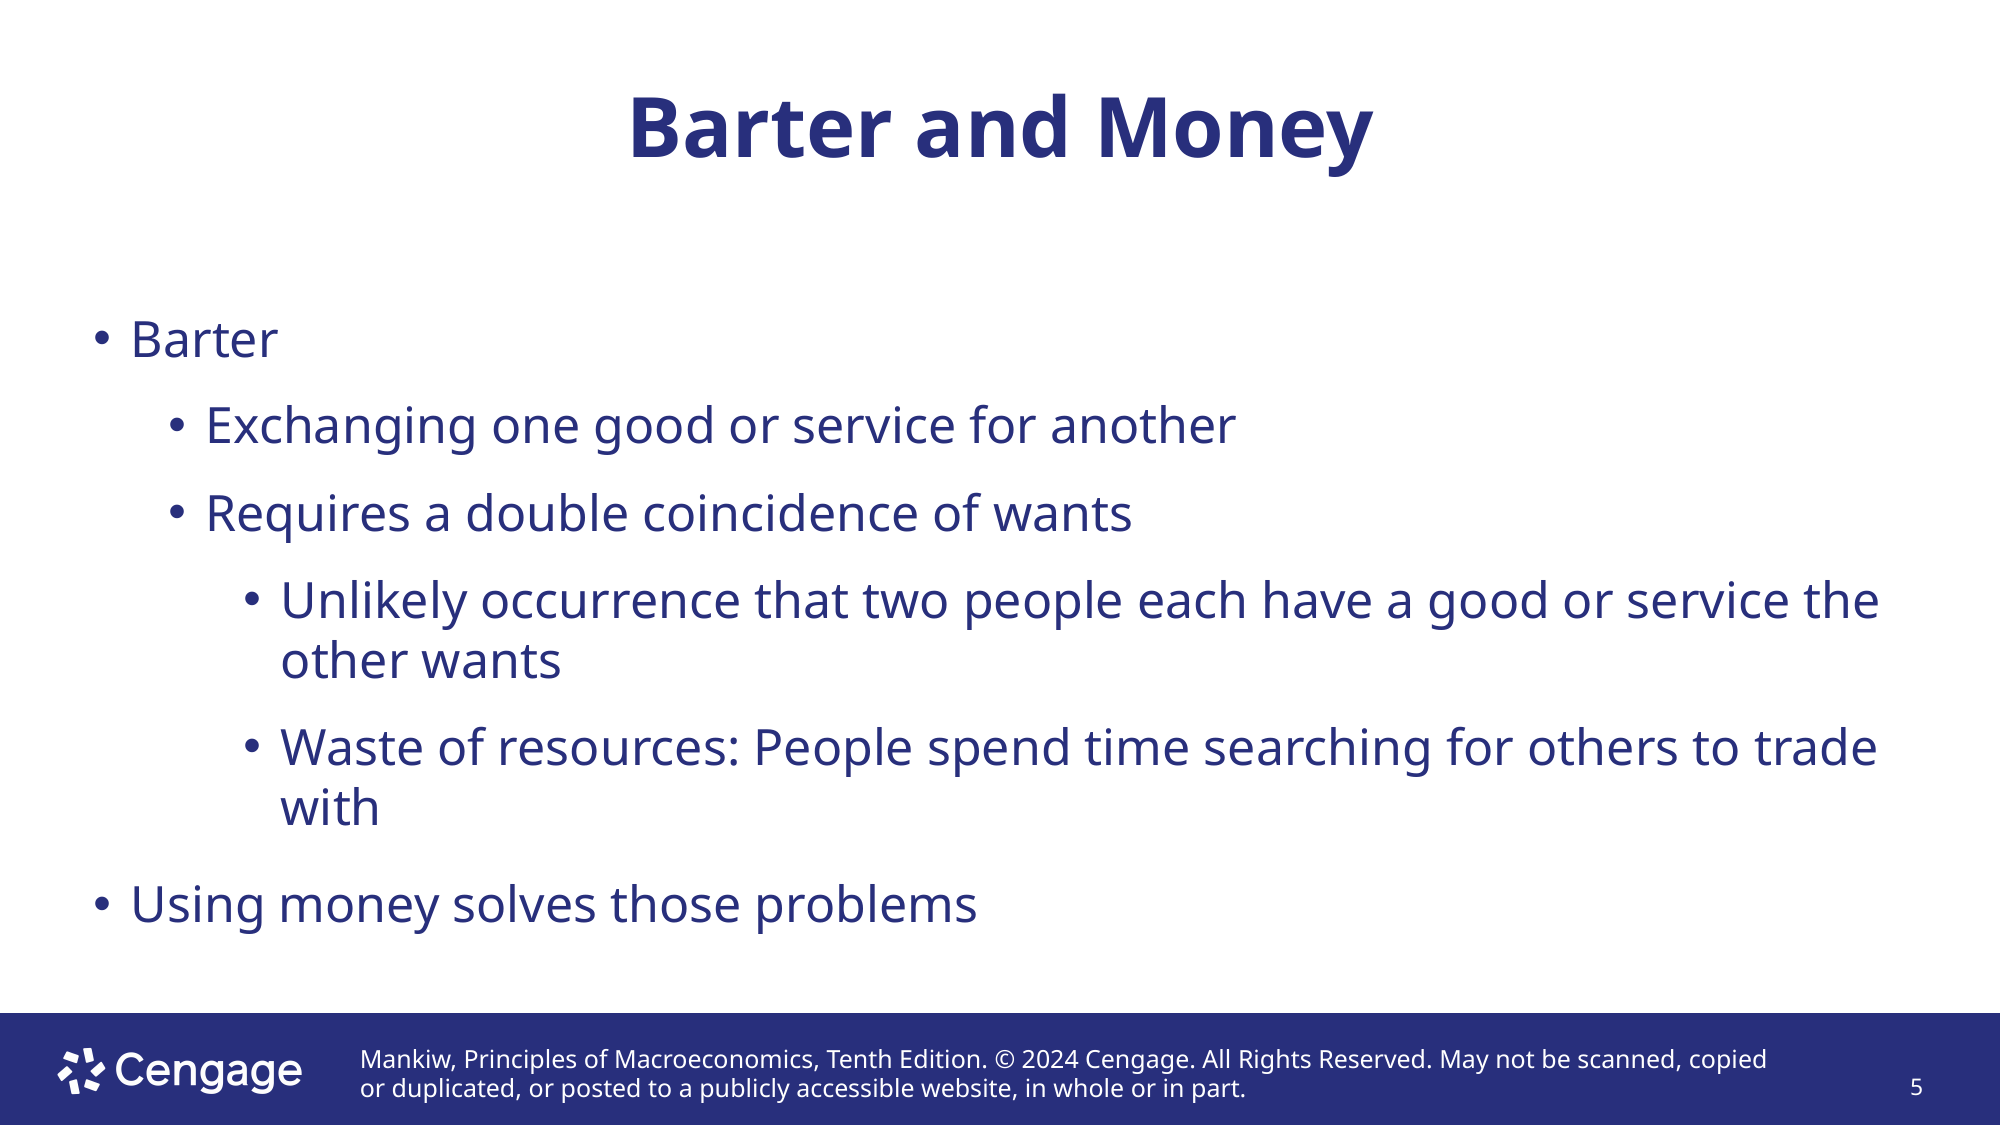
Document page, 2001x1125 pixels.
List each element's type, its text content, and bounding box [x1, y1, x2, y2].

list Barter Exchanging one good or service for another Requires a double coincidence of wants Unlikely occurrence that two people each have a good or service the other wants Waste of resources: People spend time searching for others to trade with Using money solves those problems [78, 299, 1923, 1014]
picture [30, 1020, 329, 1122]
title Barter and Money [78, 77, 1923, 278]
